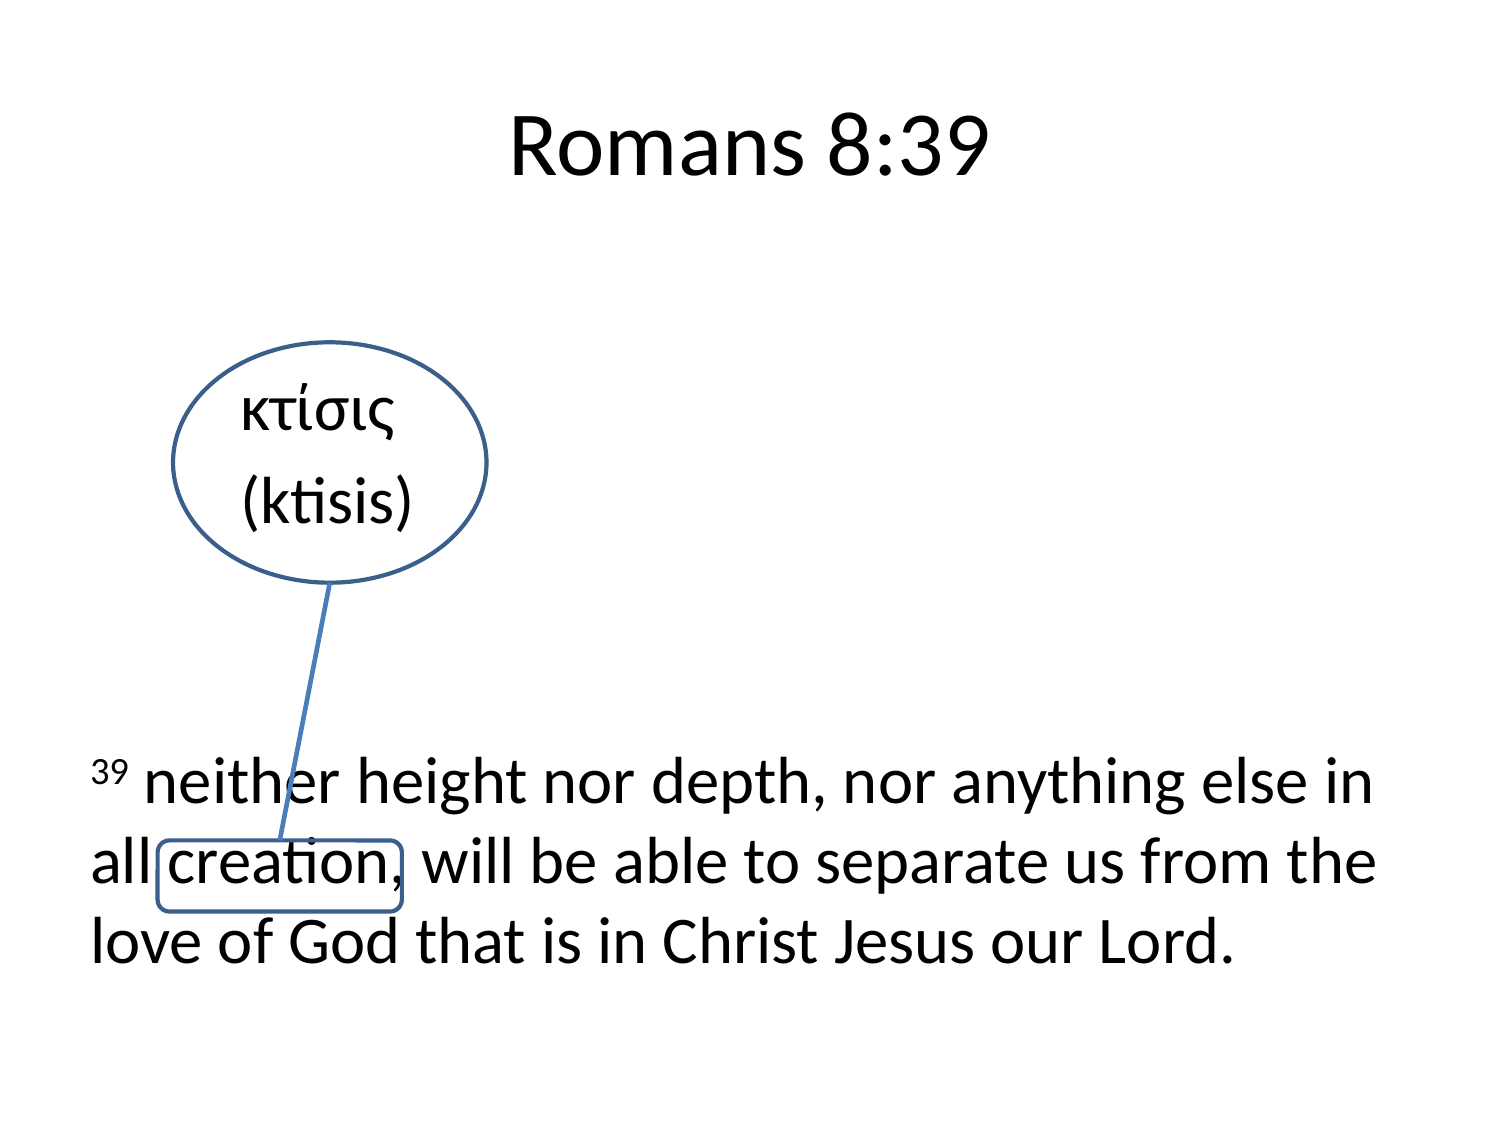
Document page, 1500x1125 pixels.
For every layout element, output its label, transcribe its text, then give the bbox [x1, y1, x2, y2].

text_box [170, 340, 489, 585]
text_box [279, 582, 331, 841]
title Romans 8:39 [75, 45, 1425, 233]
list κτίσις (ktisis) 39 neither height nor depth, nor anything else in all creation, will be able to separate us from the love of God that is in Christ Jesus our Lord. [75, 262, 1425, 1005]
text_box [155, 838, 404, 914]
